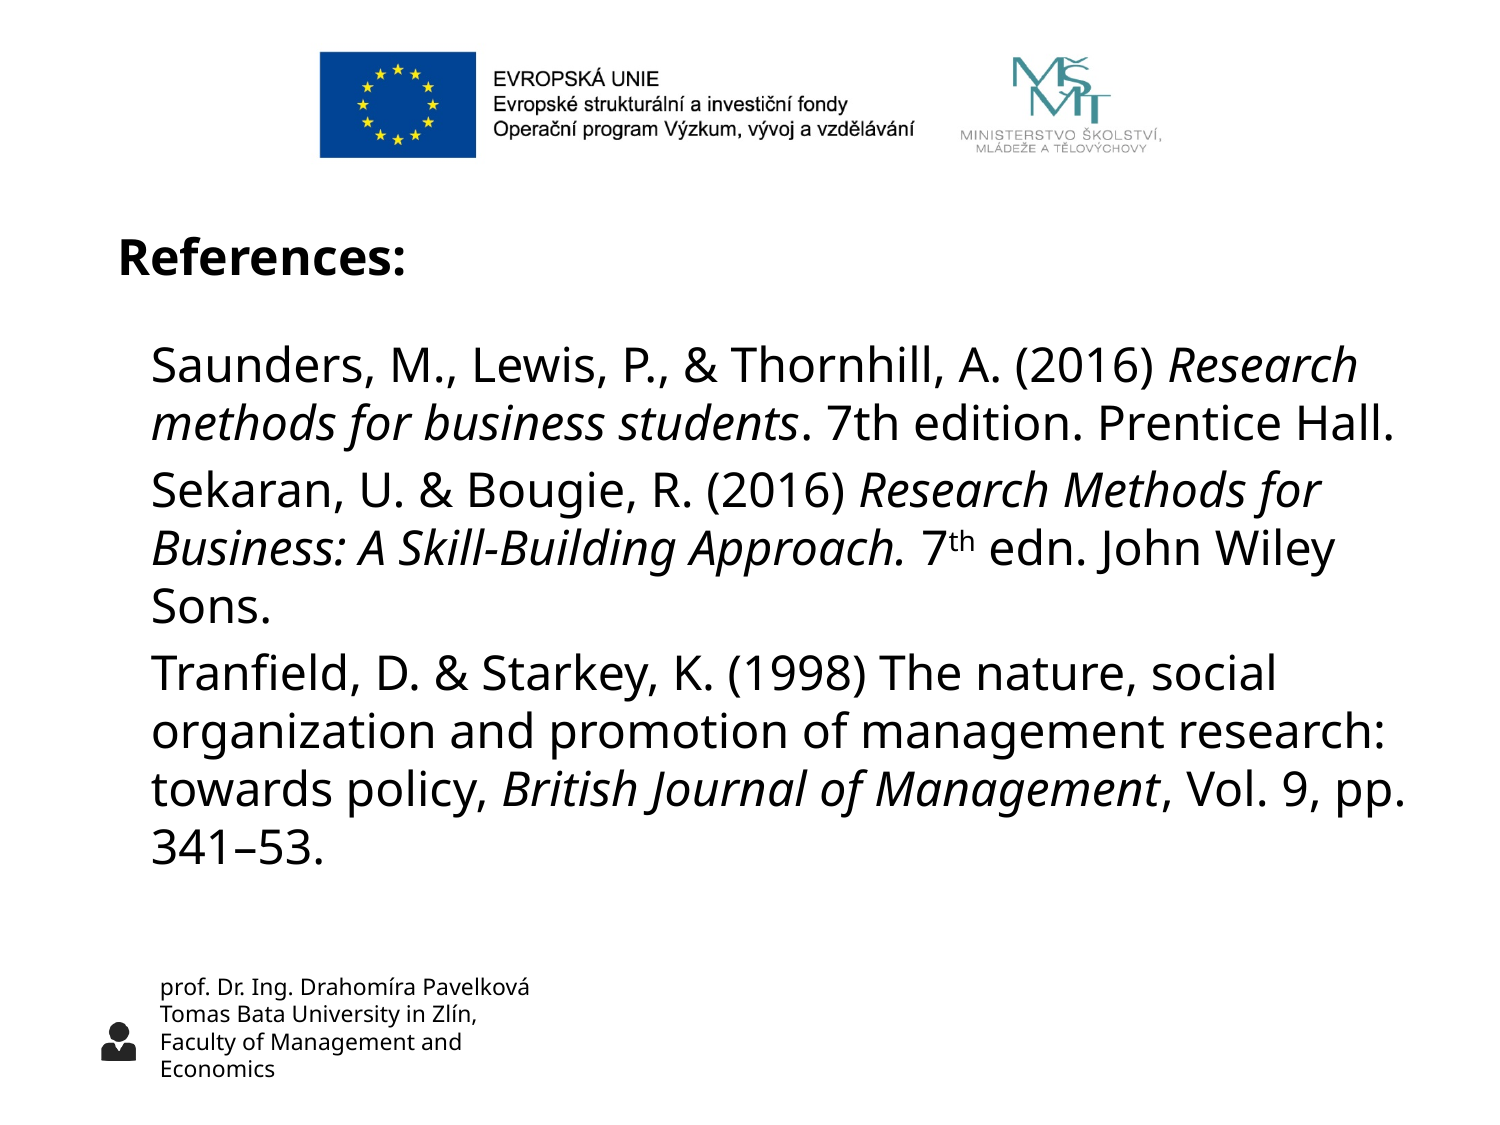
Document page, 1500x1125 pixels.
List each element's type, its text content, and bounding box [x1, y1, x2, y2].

footer prof. Dr. Ing. Drahomíra Pavelková Tomas Bata University in Zlín, Faculty of Management and Economics [145, 999, 597, 1083]
title References: [101, 184, 1425, 327]
list Saunders, M., Lewis, P., & Thornhill, A. (2016) Research methods for business students. 7th edition. Prentice Hall. Sekaran, U. & Bougie, R. (2016) Research Methods for Business: A Skill-Building Approach. 7th edn. John Wiley Sons. Tranfield, D. & Starkey, K. (1998) The nature, social organization and promotion of management research: towards policy, British Journal of Management, Vol. 9, pp. 341–53. [135, 326, 1423, 942]
picture [267, 0, 1213, 210]
picture [101, 1021, 136, 1062]
